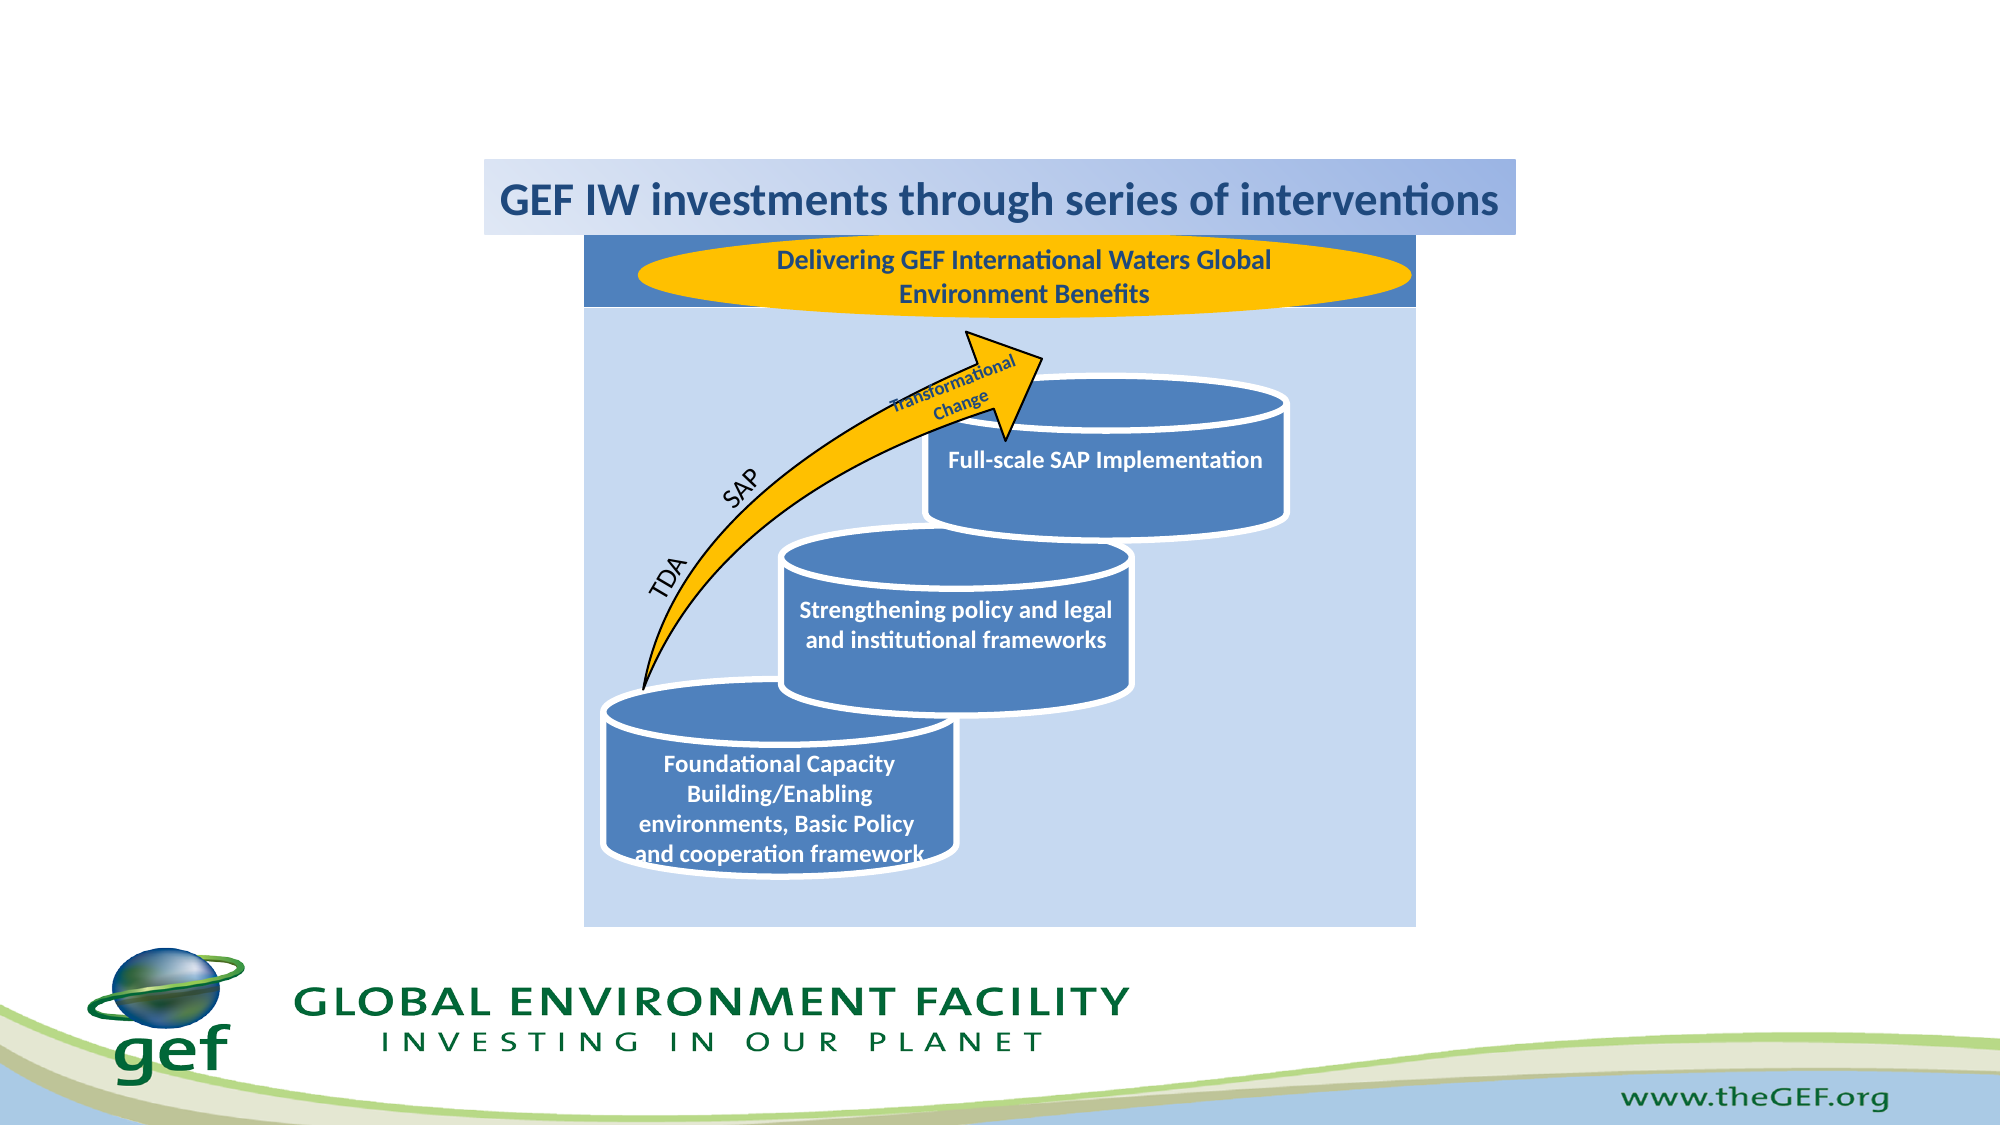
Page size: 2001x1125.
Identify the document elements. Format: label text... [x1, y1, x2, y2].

table_cell [584, 308, 1416, 927]
table_header [584, 235, 599, 307]
picture [0, 920, 2000, 1125]
text_box GEF IW investments through series of interventions [484, 159, 1516, 235]
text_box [602, 234, 1410, 877]
table_header [1411, 235, 1416, 307]
